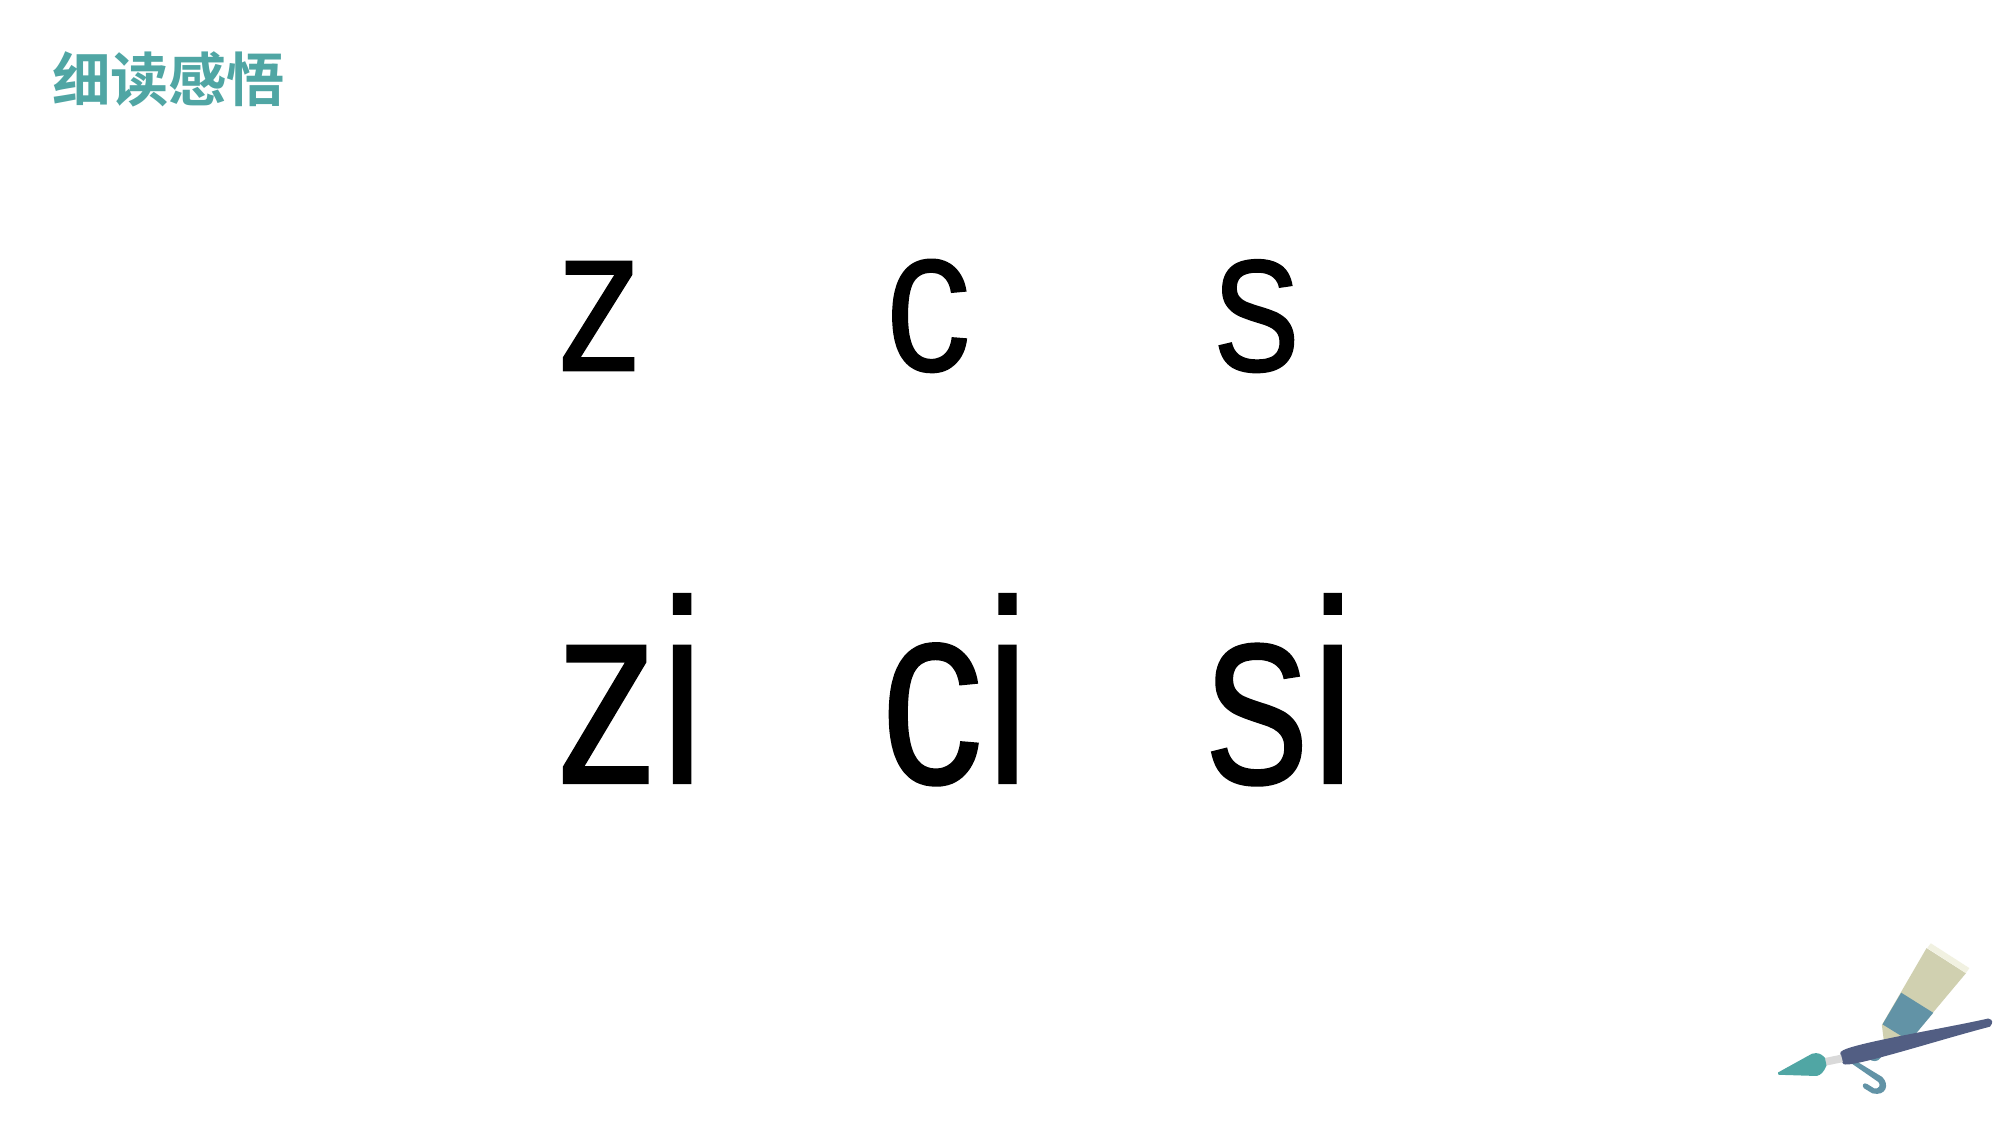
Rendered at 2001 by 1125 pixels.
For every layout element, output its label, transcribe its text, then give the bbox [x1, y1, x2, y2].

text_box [1811, 945, 1974, 1125]
text_box 细读感悟 [37, 35, 301, 121]
